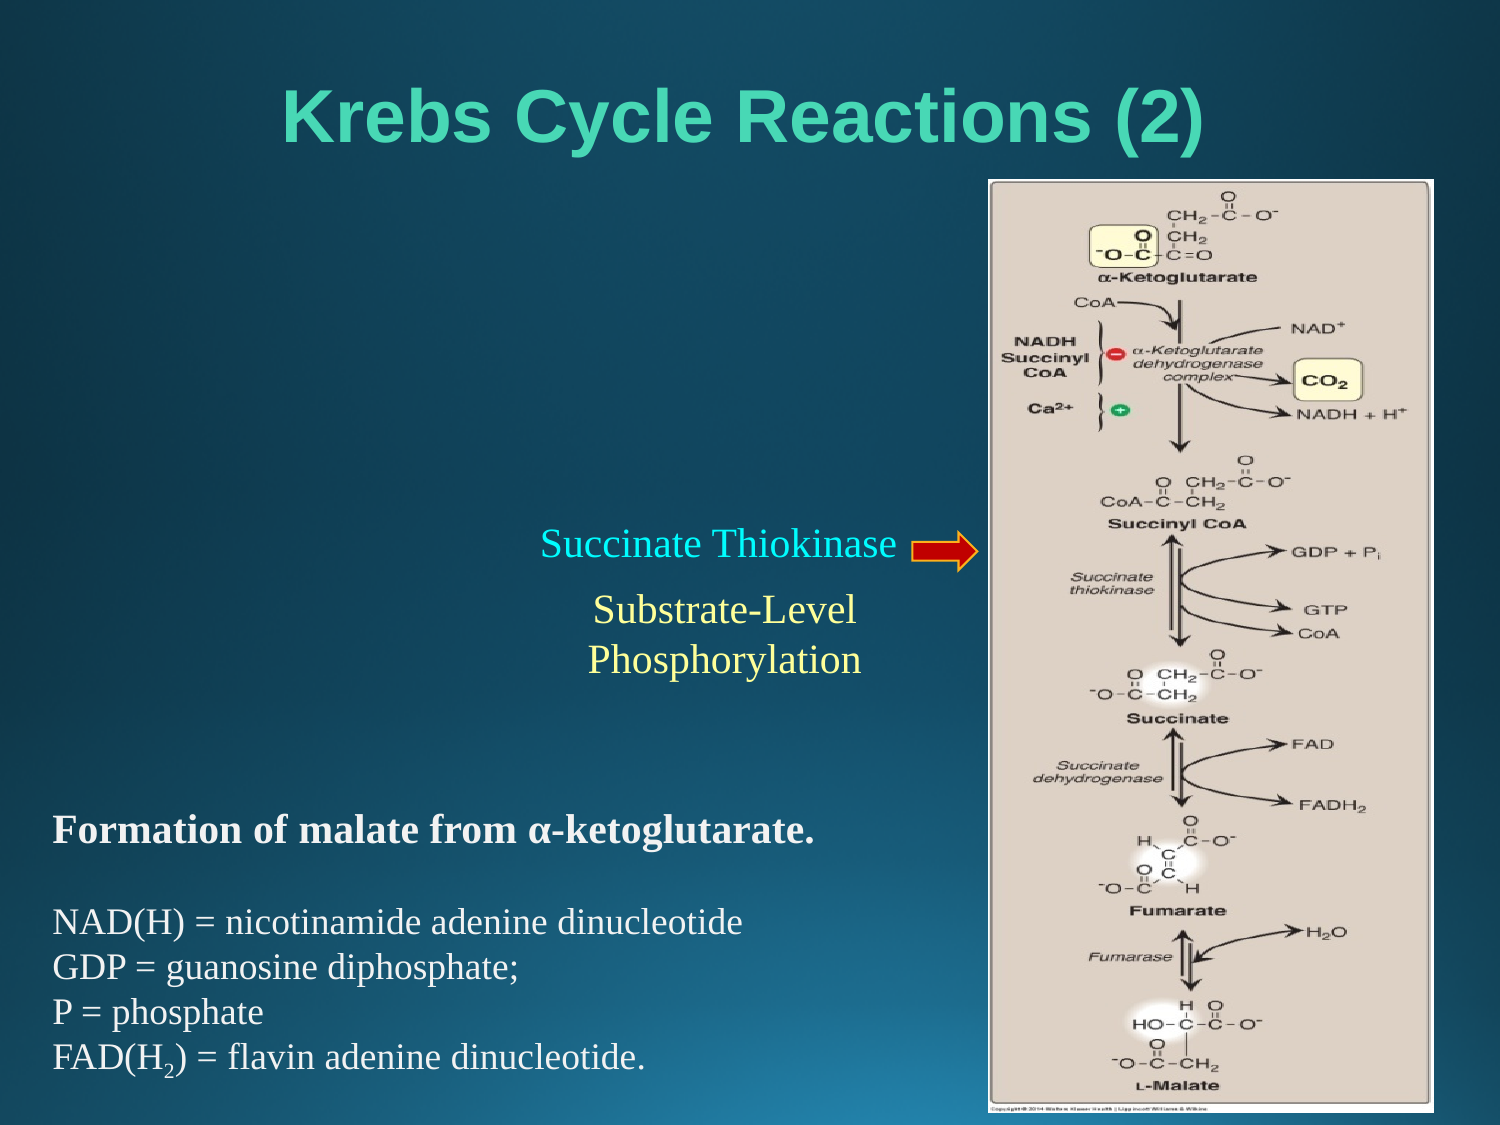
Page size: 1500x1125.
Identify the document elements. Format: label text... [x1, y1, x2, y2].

text_box [911, 530, 979, 573]
picture [0, 0, 1500, 1125]
text_box Succinate Thiokinase [487, 450, 950, 633]
text_box Formation of malate from α-ketoglutarate. NAD(H) = nicotinamide adenine dinucleotide GDP = guanosine diphosphate; P = phosphate FAD(H2) = flavin adenine dinucleotide. [37, 794, 922, 1091]
title Krebs Cycle Reactions (2) [62, 50, 1425, 188]
text_box Substrate-Level Phosphorylation [512, 574, 938, 690]
